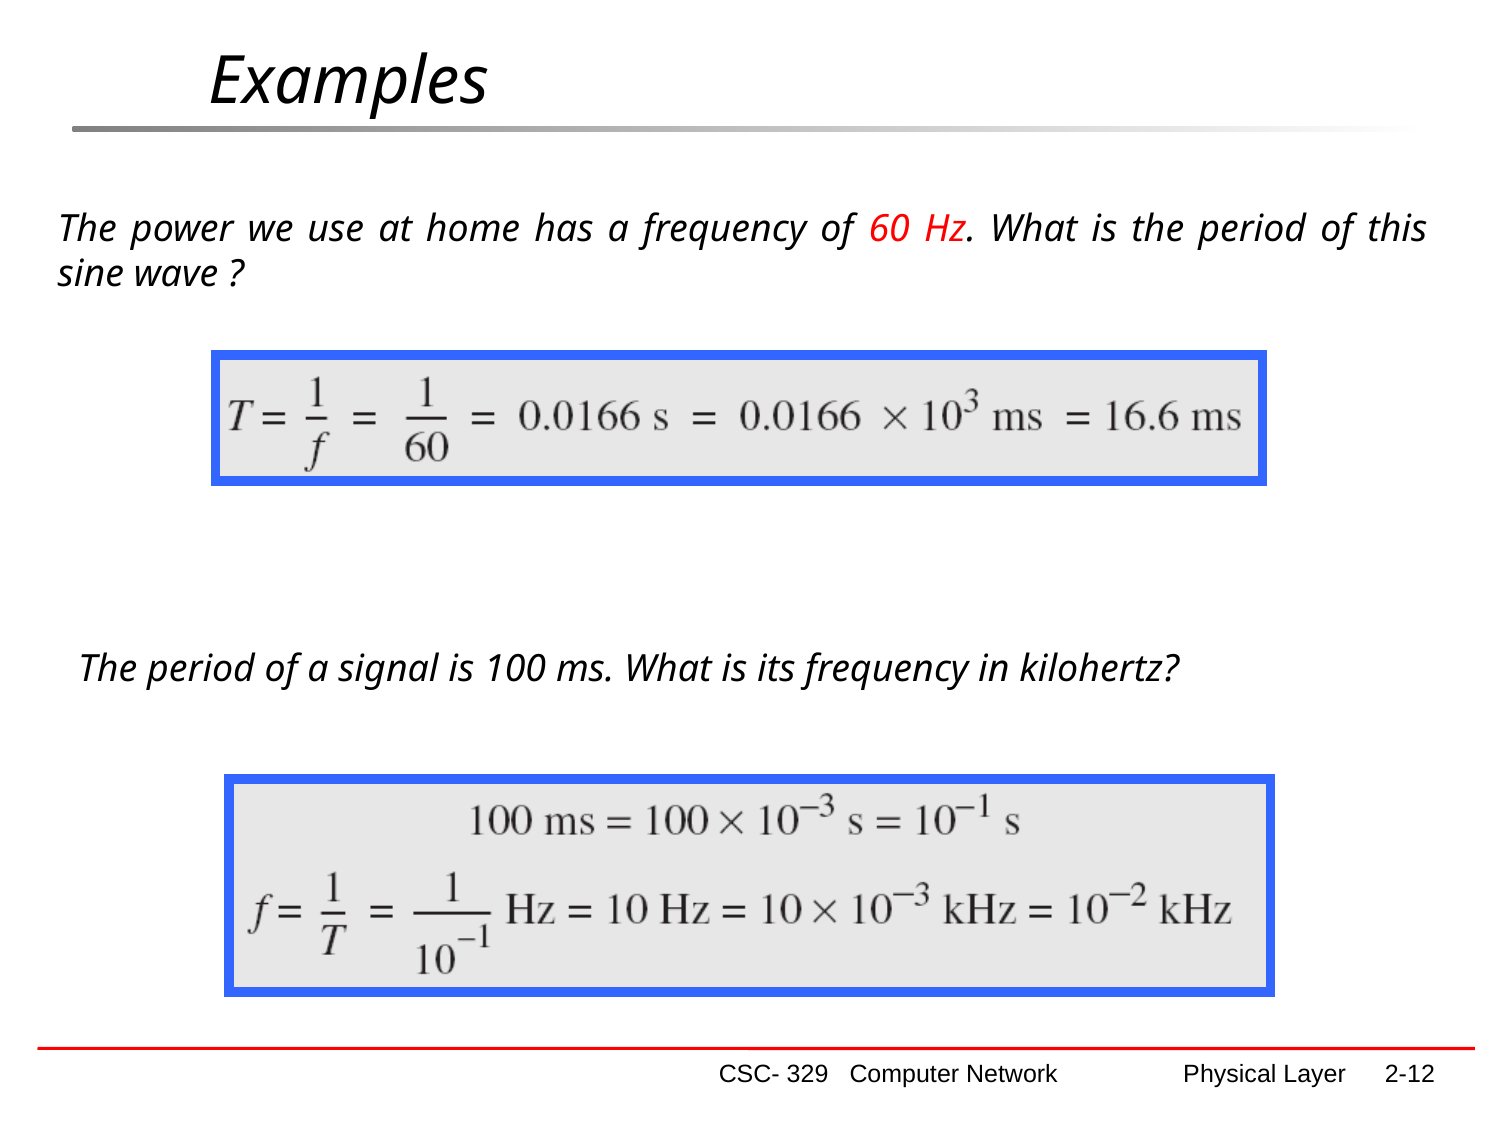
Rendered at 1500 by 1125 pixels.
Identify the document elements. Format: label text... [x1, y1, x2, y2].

picture [233, 783, 1267, 988]
text_box [72, 126, 1423, 132]
footer CSC- 329 Computer Network Physical Layer [607, 1049, 1338, 1125]
text_box [24, 237, 1475, 863]
text_box Examples [193, 29, 505, 125]
picture [219, 359, 1259, 477]
text_box The period of a signal is 100 ms. What is its frequency in kilohertz? [63, 636, 1464, 697]
text_box The power we use at home has a frequency of 60 Hz. What is the period of this sine wave ? [42, 196, 1443, 302]
slide_number 2-12 [1338, 1049, 1451, 1125]
